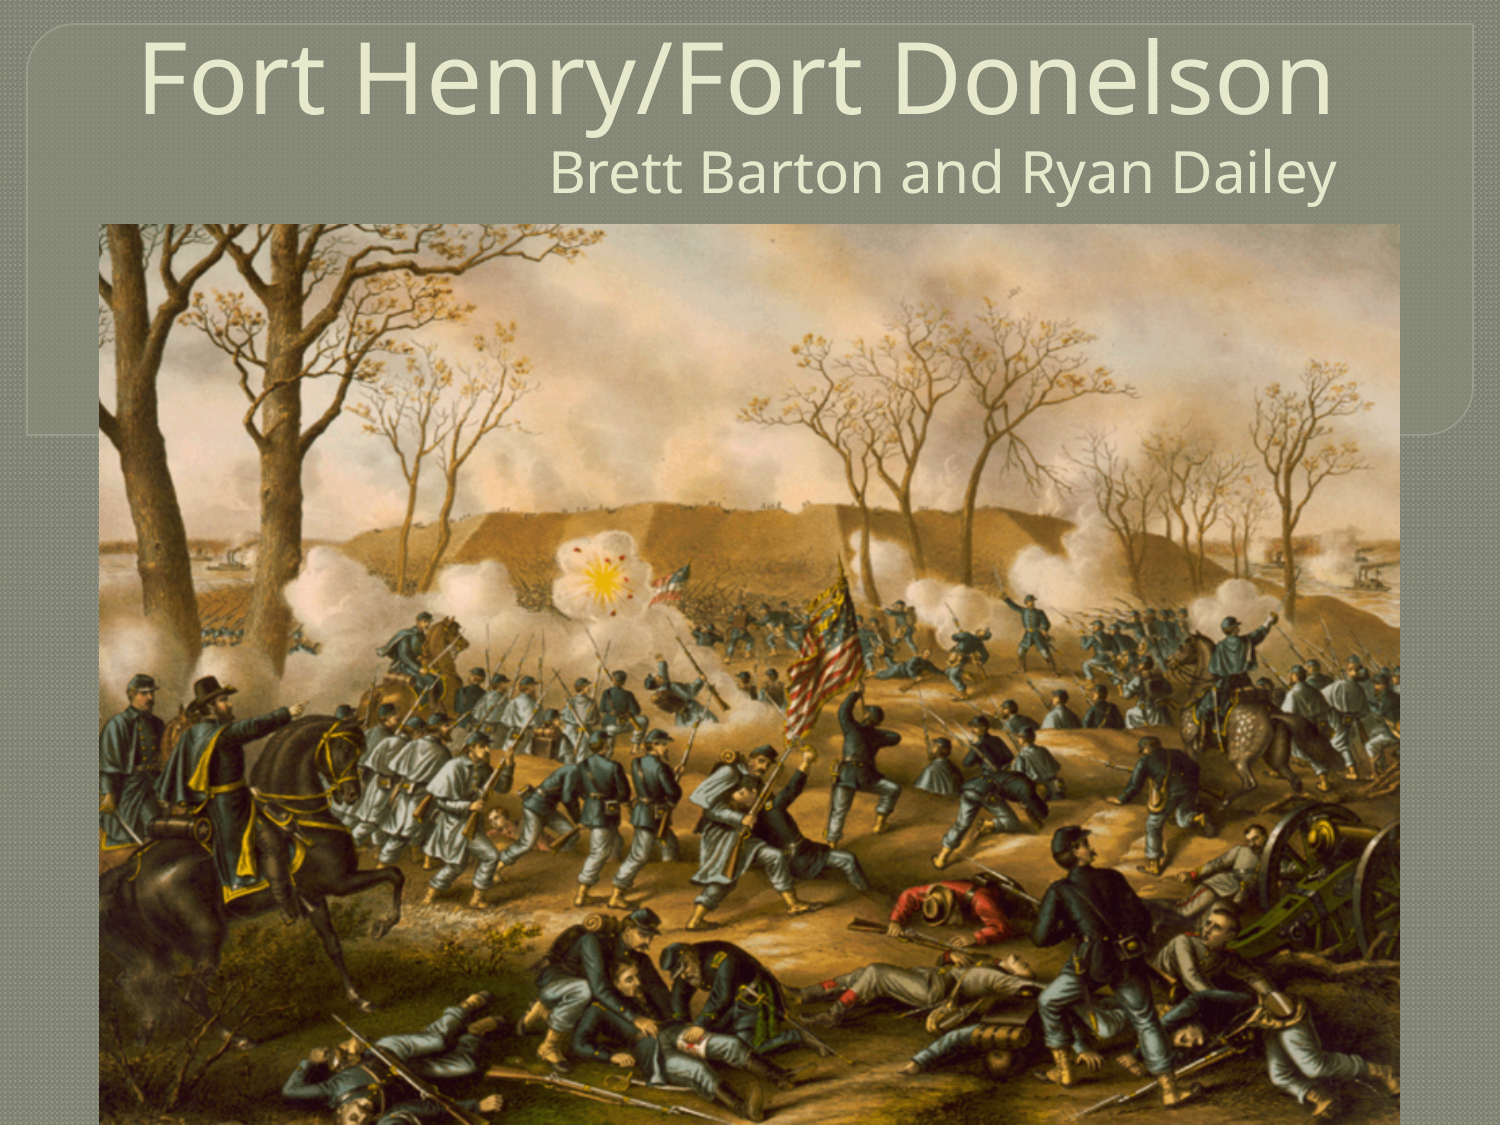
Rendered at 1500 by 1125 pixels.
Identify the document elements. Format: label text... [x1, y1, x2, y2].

title Fort Henry/Fort Donelson Brett Barton and Ryan Dailey [99, 0, 1375, 213]
picture [99, 224, 1401, 1125]
